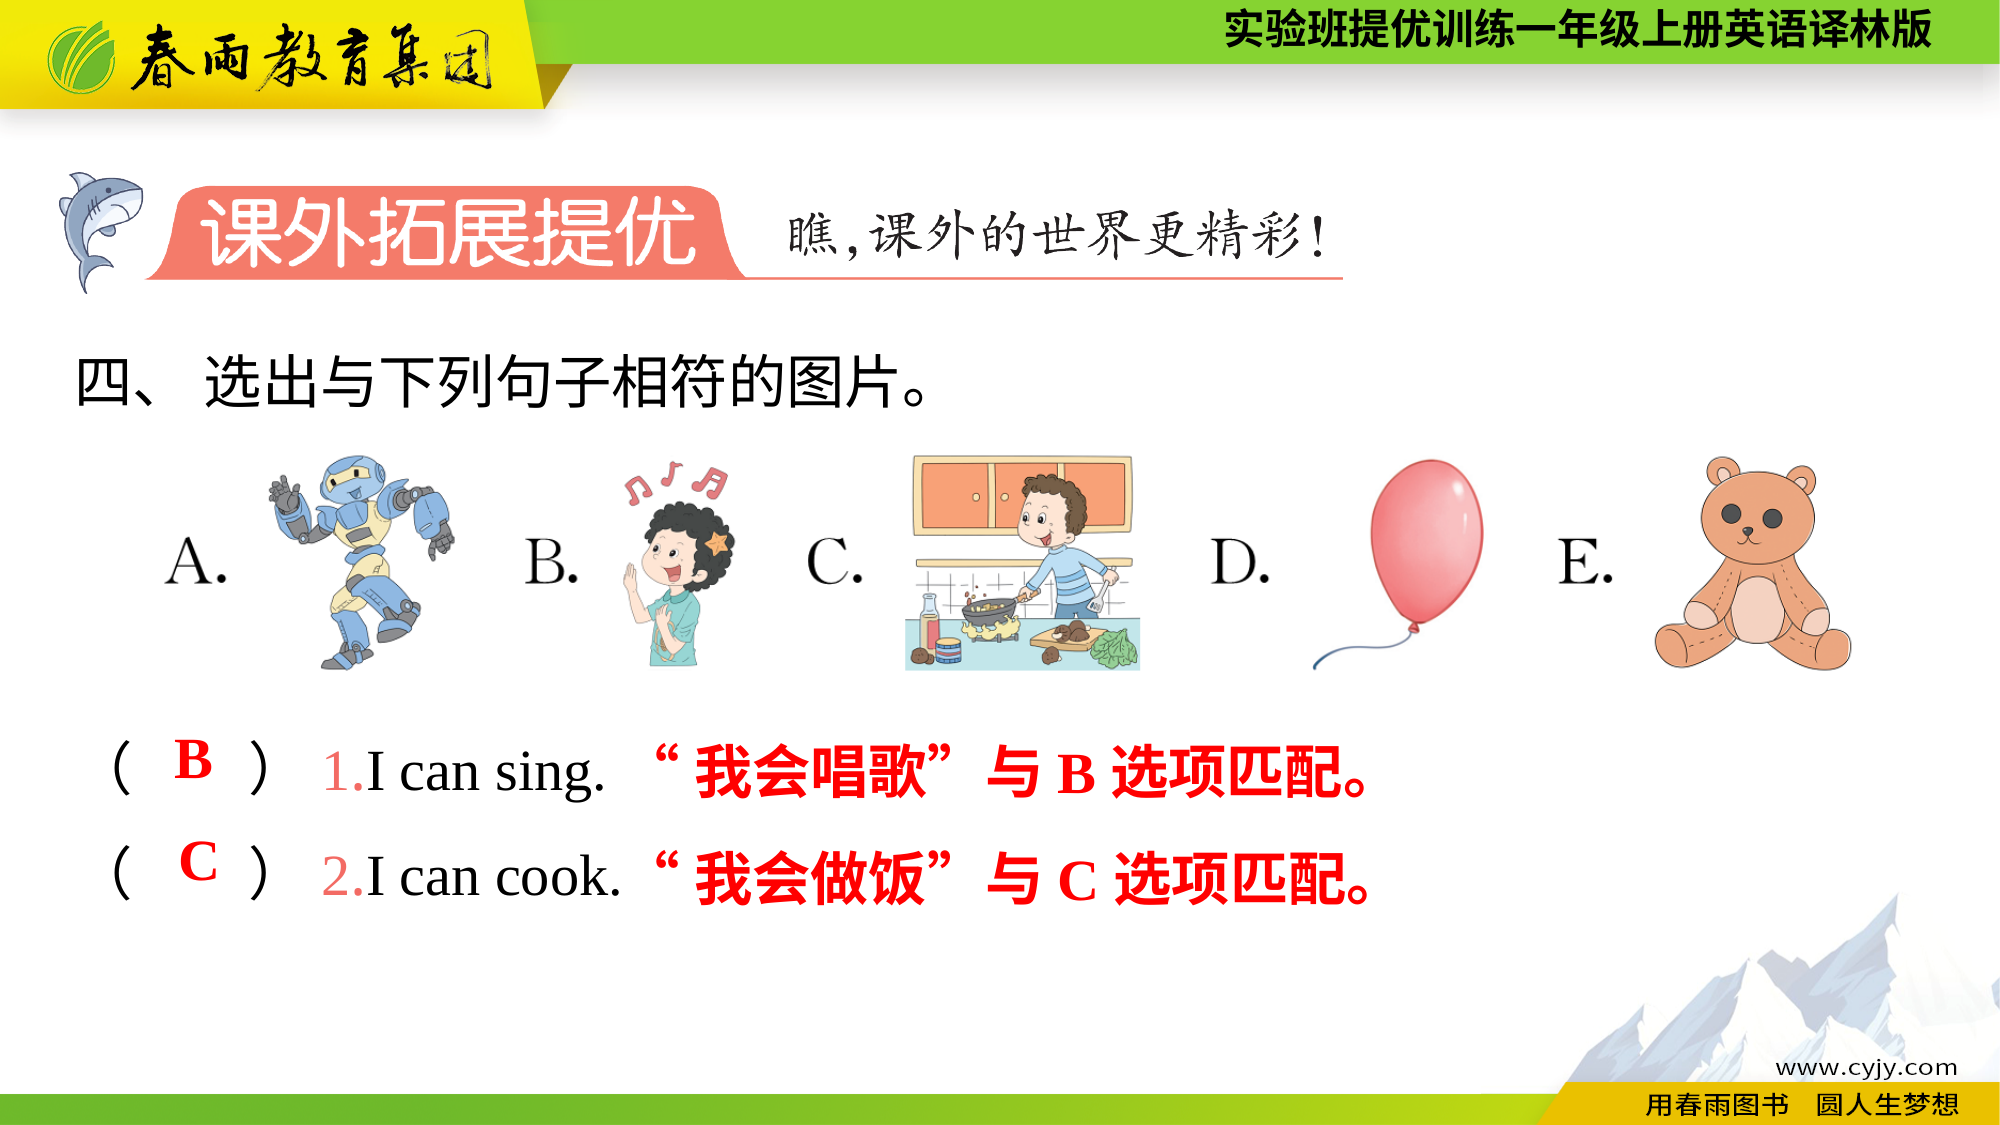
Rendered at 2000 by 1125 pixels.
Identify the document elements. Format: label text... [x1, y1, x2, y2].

text_box C [163, 814, 235, 900]
list 四、 选出与下列句子相符的图片。 [59, 302, 1944, 411]
picture [0, 0, 2000, 1125]
text_box B [160, 713, 229, 798]
text_box （ ）1.I can sing. （ ）2.I can cook. [59, 689, 1944, 915]
text_box “我会做饭”与C选项匹配。 [607, 834, 1420, 919]
text_box “我会唱歌”与B选项匹配。 [607, 727, 1417, 813]
